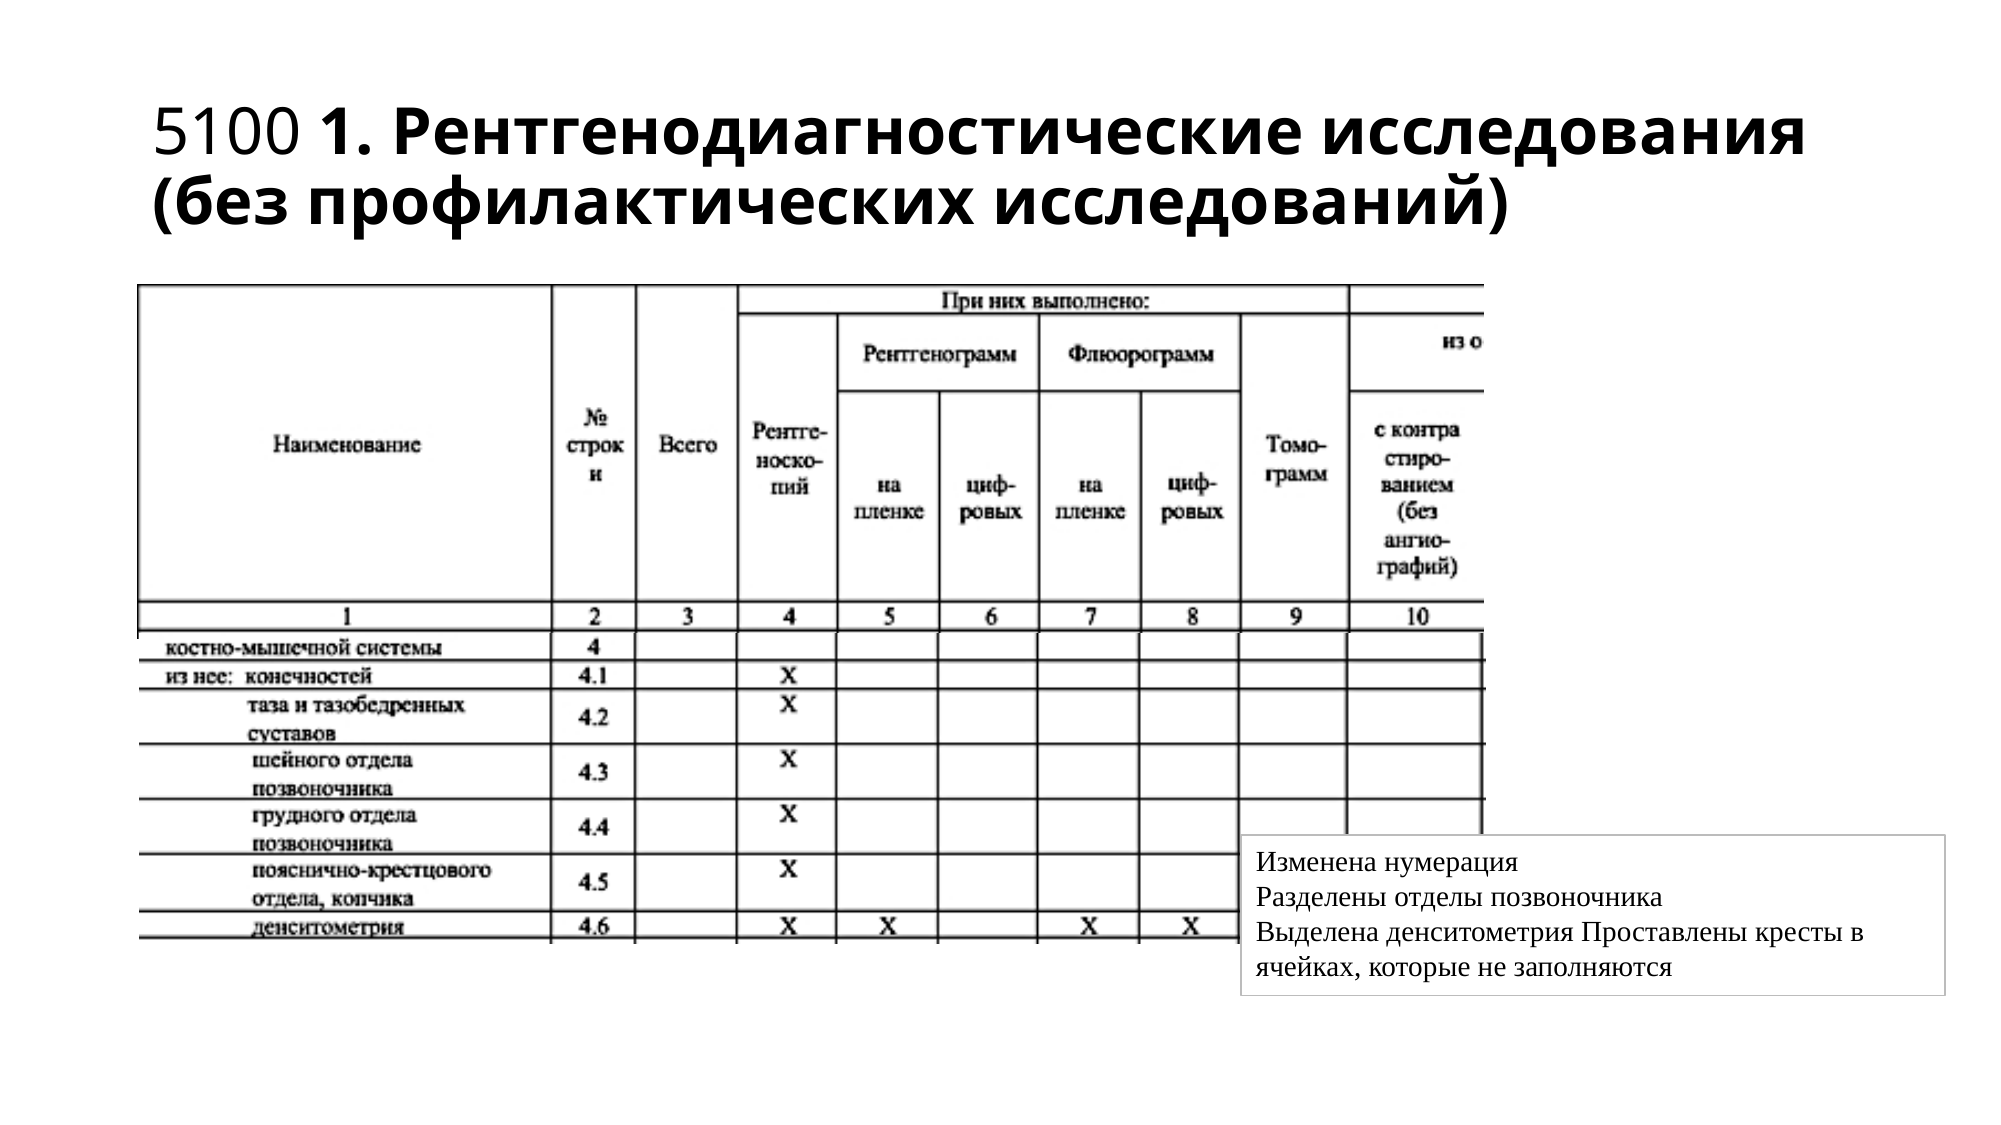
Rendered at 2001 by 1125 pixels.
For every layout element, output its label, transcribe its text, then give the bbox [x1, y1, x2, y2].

text_box Изменена нумерация Разделены отделы позвоночника Выделена денситометрия Проставлены кресты в ячейках, которые не заполняются [1241, 835, 1946, 996]
title 5100 1. Рентгенодиагностические исследования (без профилактических исследований) [137, 59, 1863, 278]
picture [137, 284, 1486, 944]
